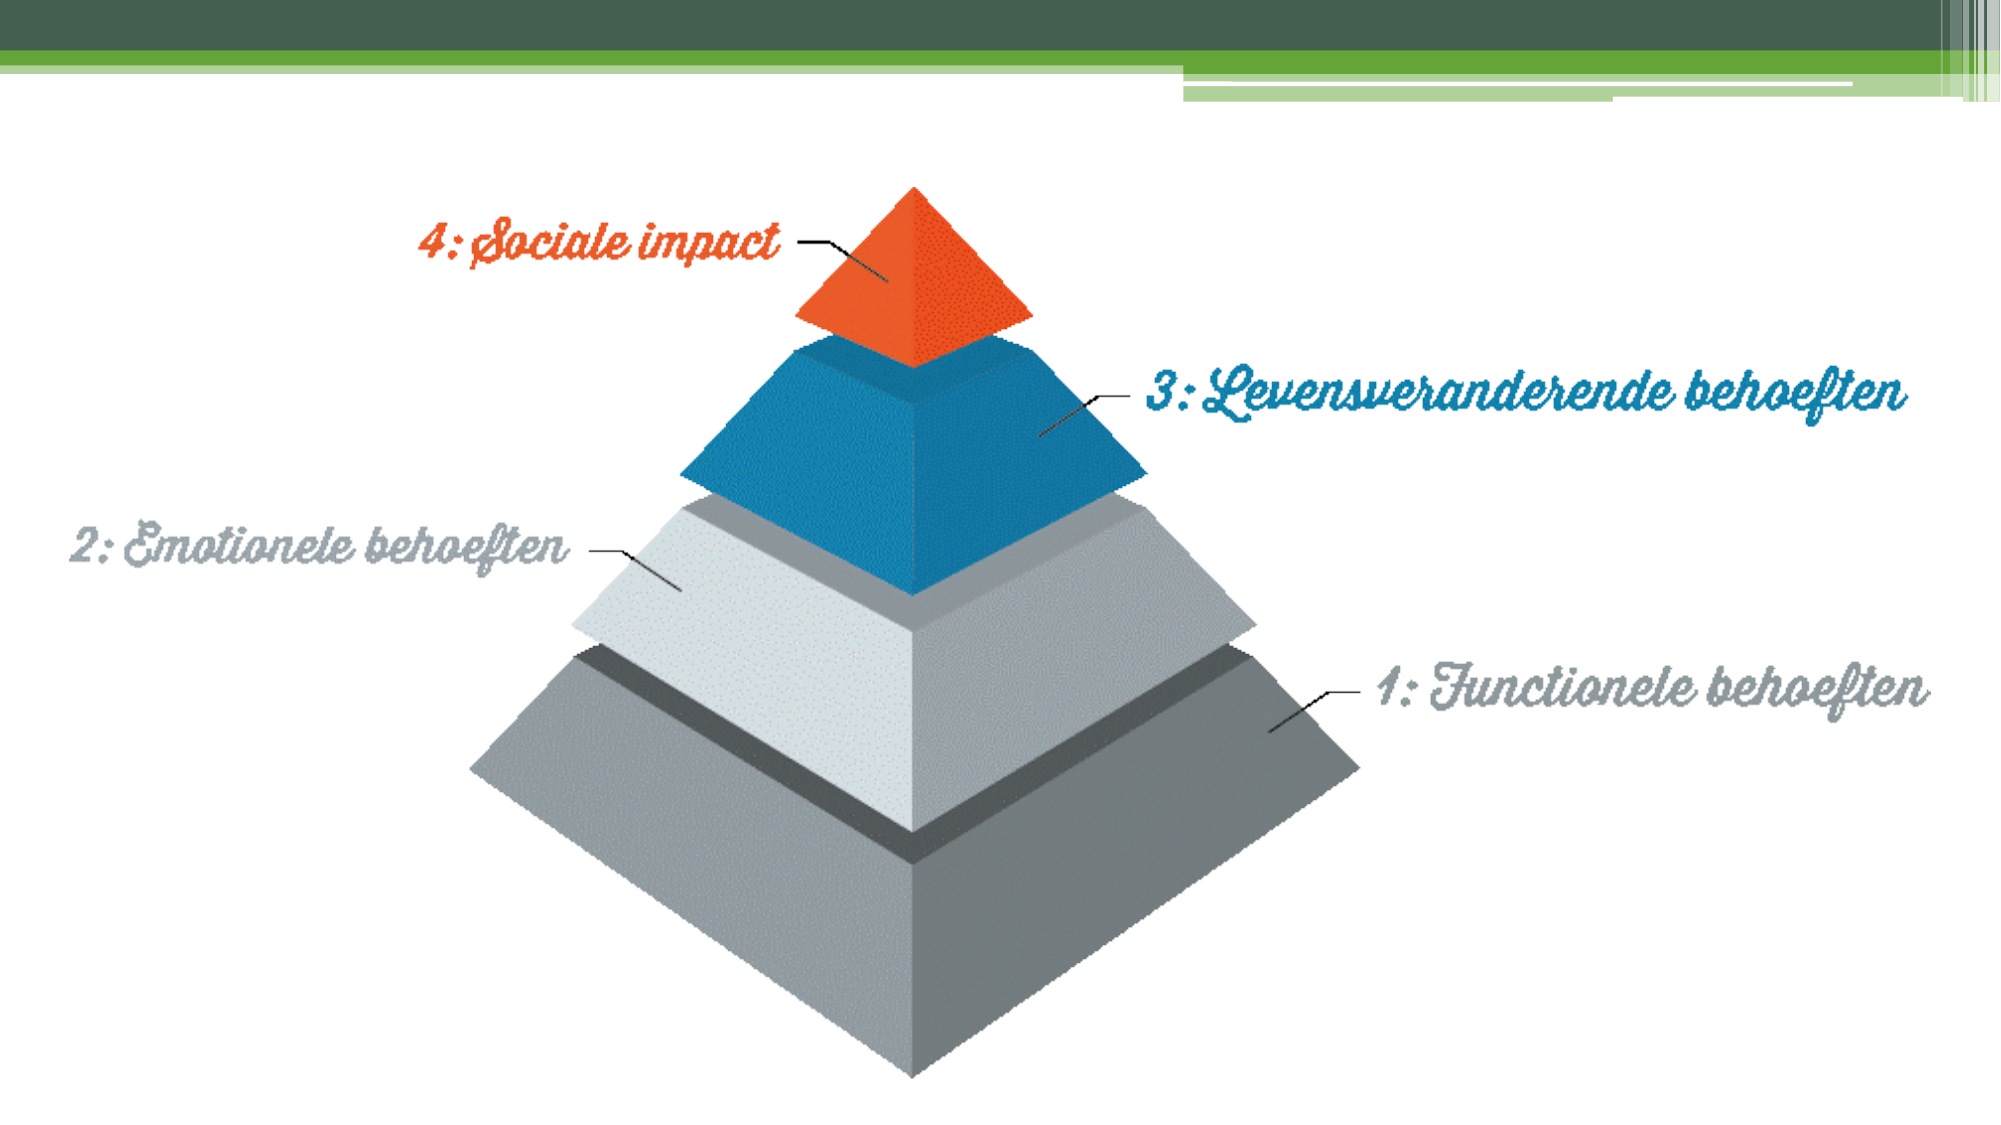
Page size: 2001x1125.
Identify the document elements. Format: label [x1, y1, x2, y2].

list [69, 187, 1931, 1125]
